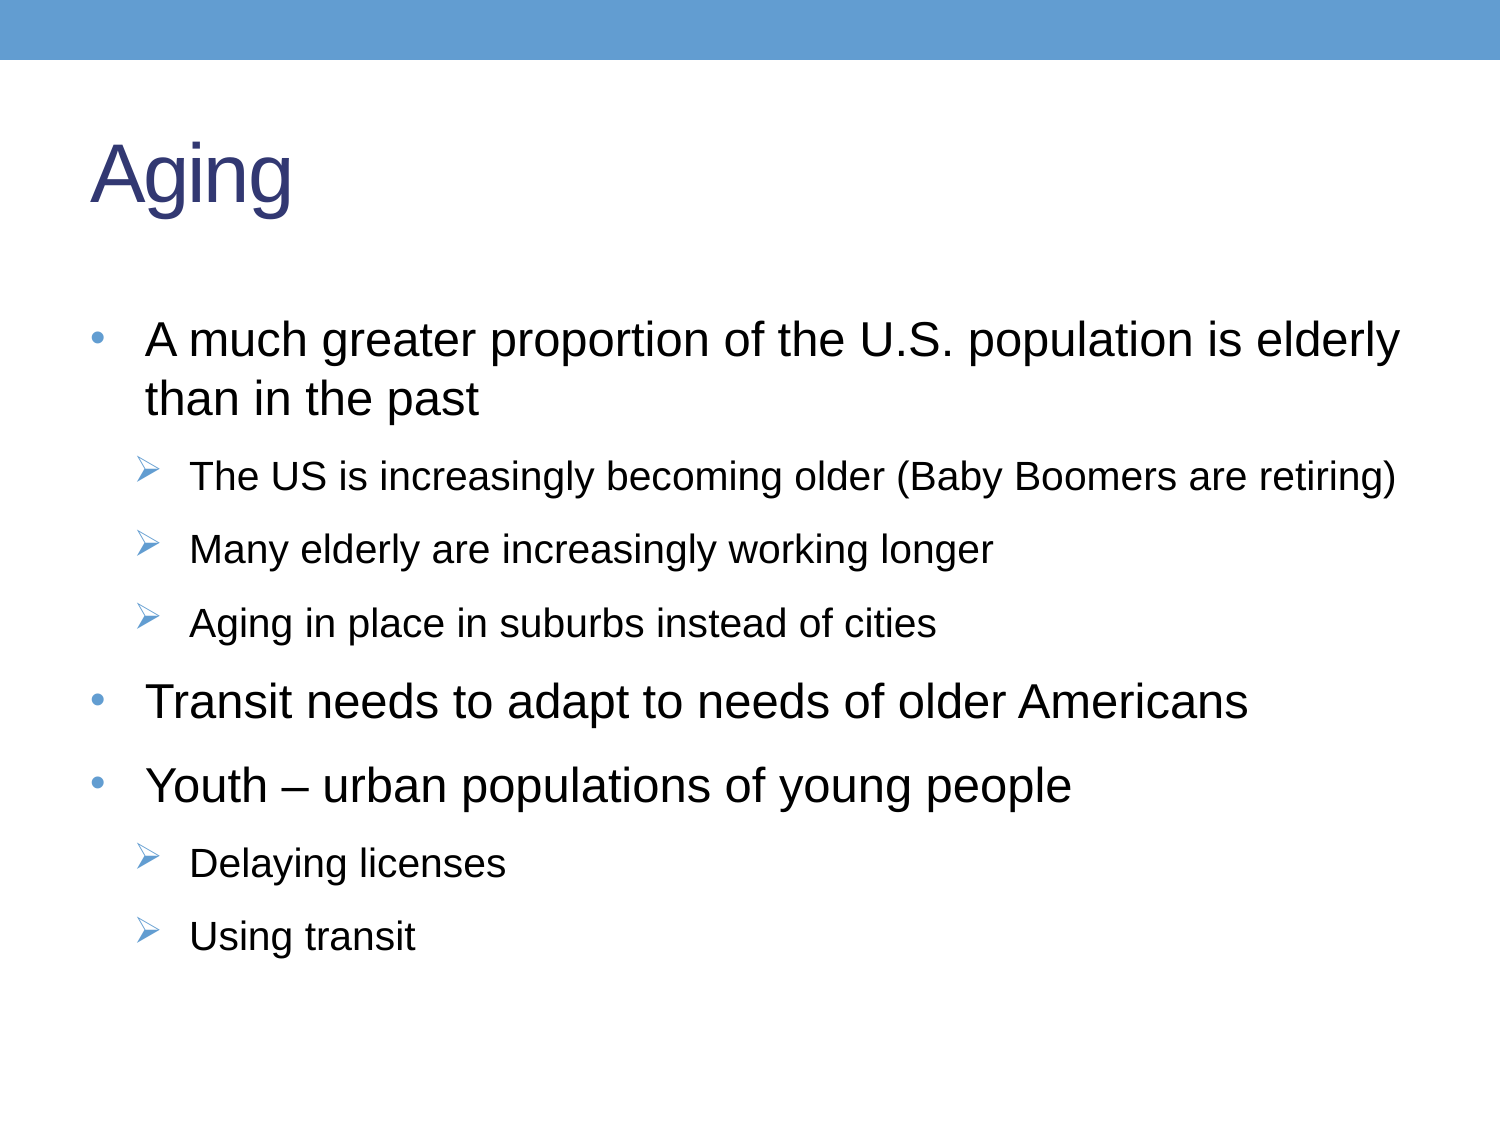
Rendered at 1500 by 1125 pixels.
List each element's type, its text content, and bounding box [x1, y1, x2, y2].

title Aging [75, 87, 1425, 250]
list A much greater proportion of the U.S. population is elderly than in the past The US is increasingly becoming older (Baby Boomers are retiring) Many elderly are increasingly working longer Aging in place in suburbs instead of cities Transit needs to adapt to needs of older Americans Youth – urban populations of young people Delaying licenses Using transit [75, 299, 1425, 1063]
